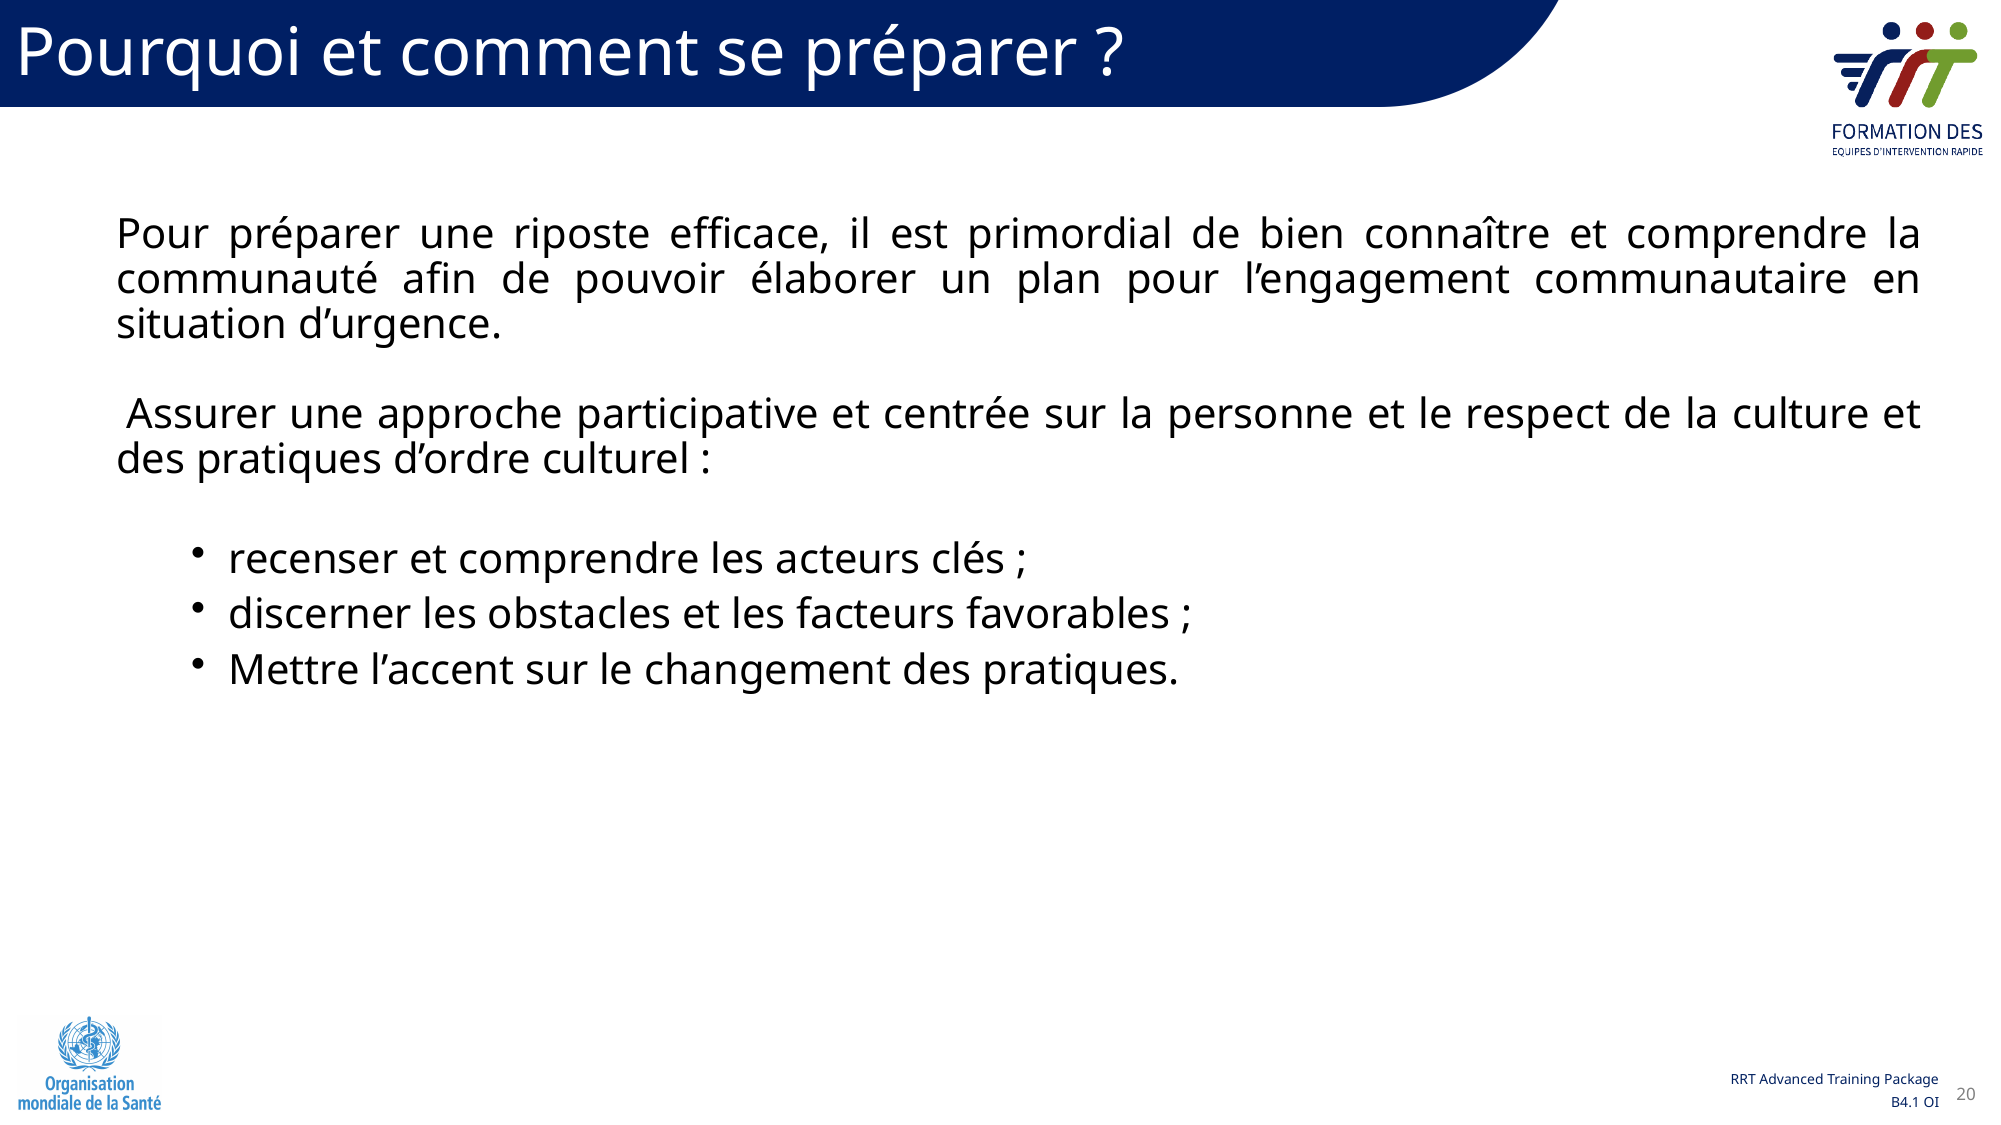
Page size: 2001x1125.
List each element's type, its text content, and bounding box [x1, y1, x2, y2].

picture [1832, 21, 1983, 157]
picture [1338, 0, 1583, 107]
list Pour préparer une riposte efficace, il est primordial de bien connaître et comprendre la communauté afin de pouvoir élaborer un plan pour l’engagement communautaire en situation d’urgence. Assurer une approche participative et centrée sur la personne et le respect de la culture et des pratiques d’ordre culturel : recenser et comprendre les acteurs clés ; discerner les obstacles et les facteurs favorables ; Mettre l’accent sur le changement des pratiques. [100, 204, 1938, 969]
picture [17, 1015, 162, 1111]
title Pourquoi et comment se préparer ? [0, 0, 1338, 114]
